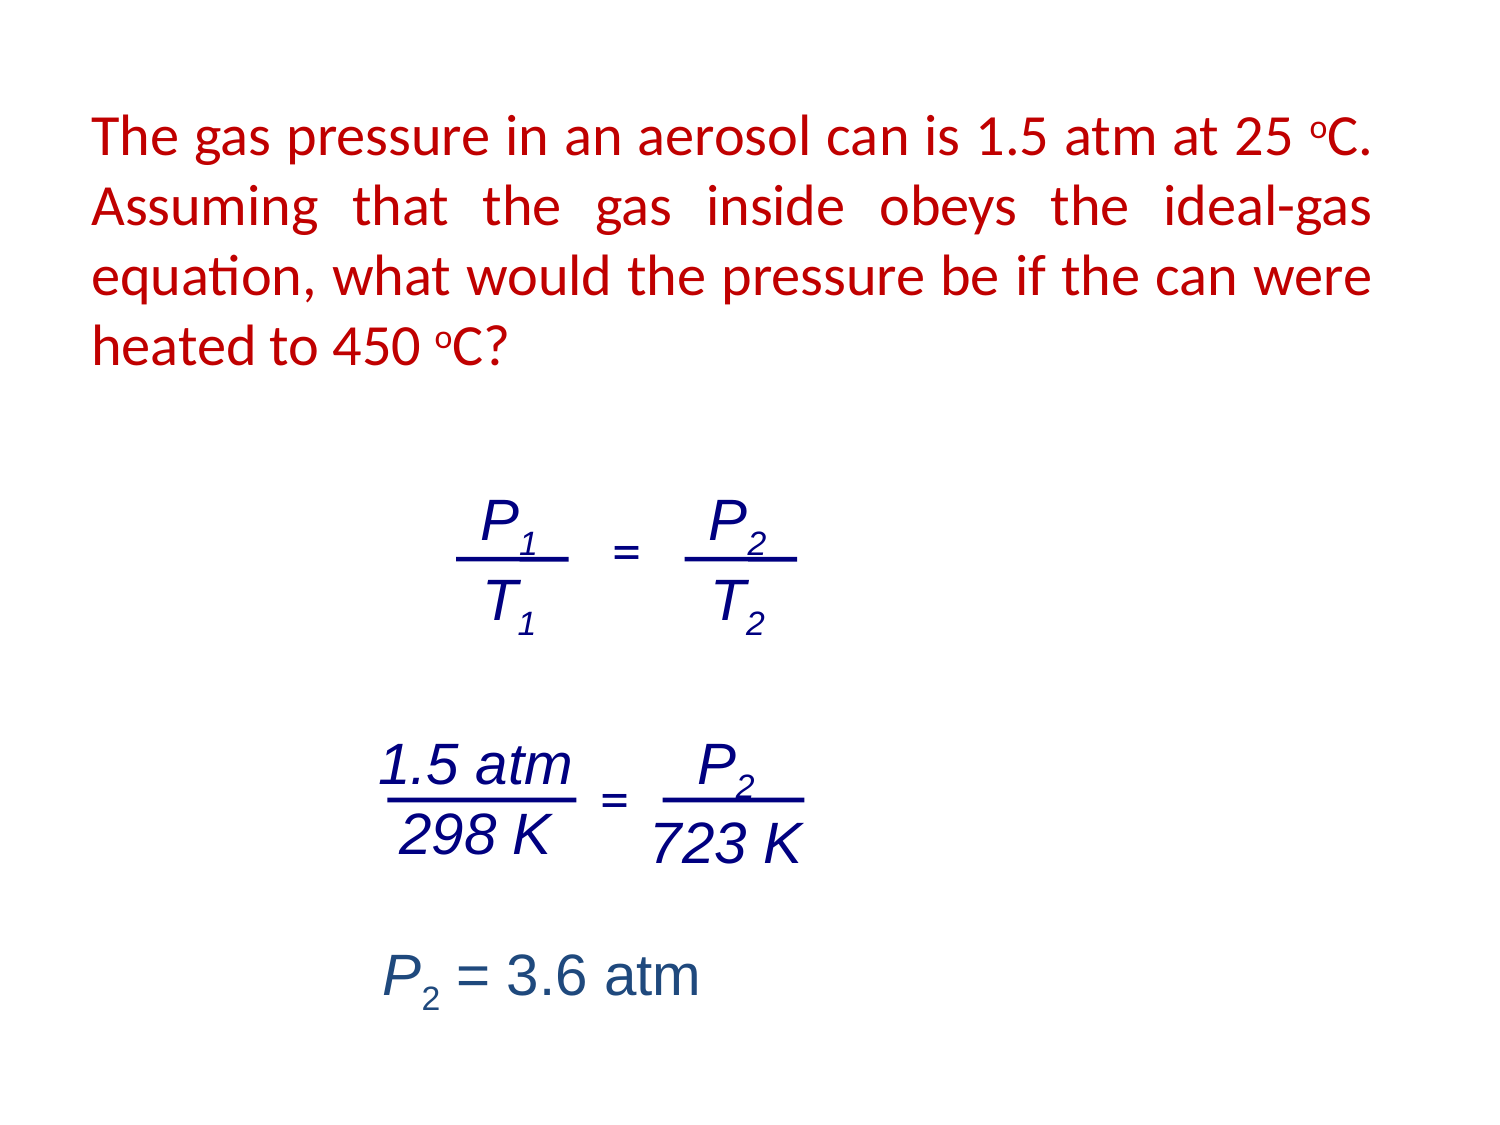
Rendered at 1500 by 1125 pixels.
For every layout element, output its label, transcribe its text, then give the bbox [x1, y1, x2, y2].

text_box = [594, 753, 628, 839]
text_box = [584, 505, 679, 591]
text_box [361, 718, 590, 876]
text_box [684, 474, 798, 632]
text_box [455, 474, 569, 632]
text_box The gas pressure in an aerosol can is 1.5 atm at 25 oC. Assuming that the gas inside obeys the ideal-gas equation, what would the pressure be if the can were heated to 450 oC? P2 = 3.6 atm [76, 90, 1388, 1025]
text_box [633, 718, 819, 876]
